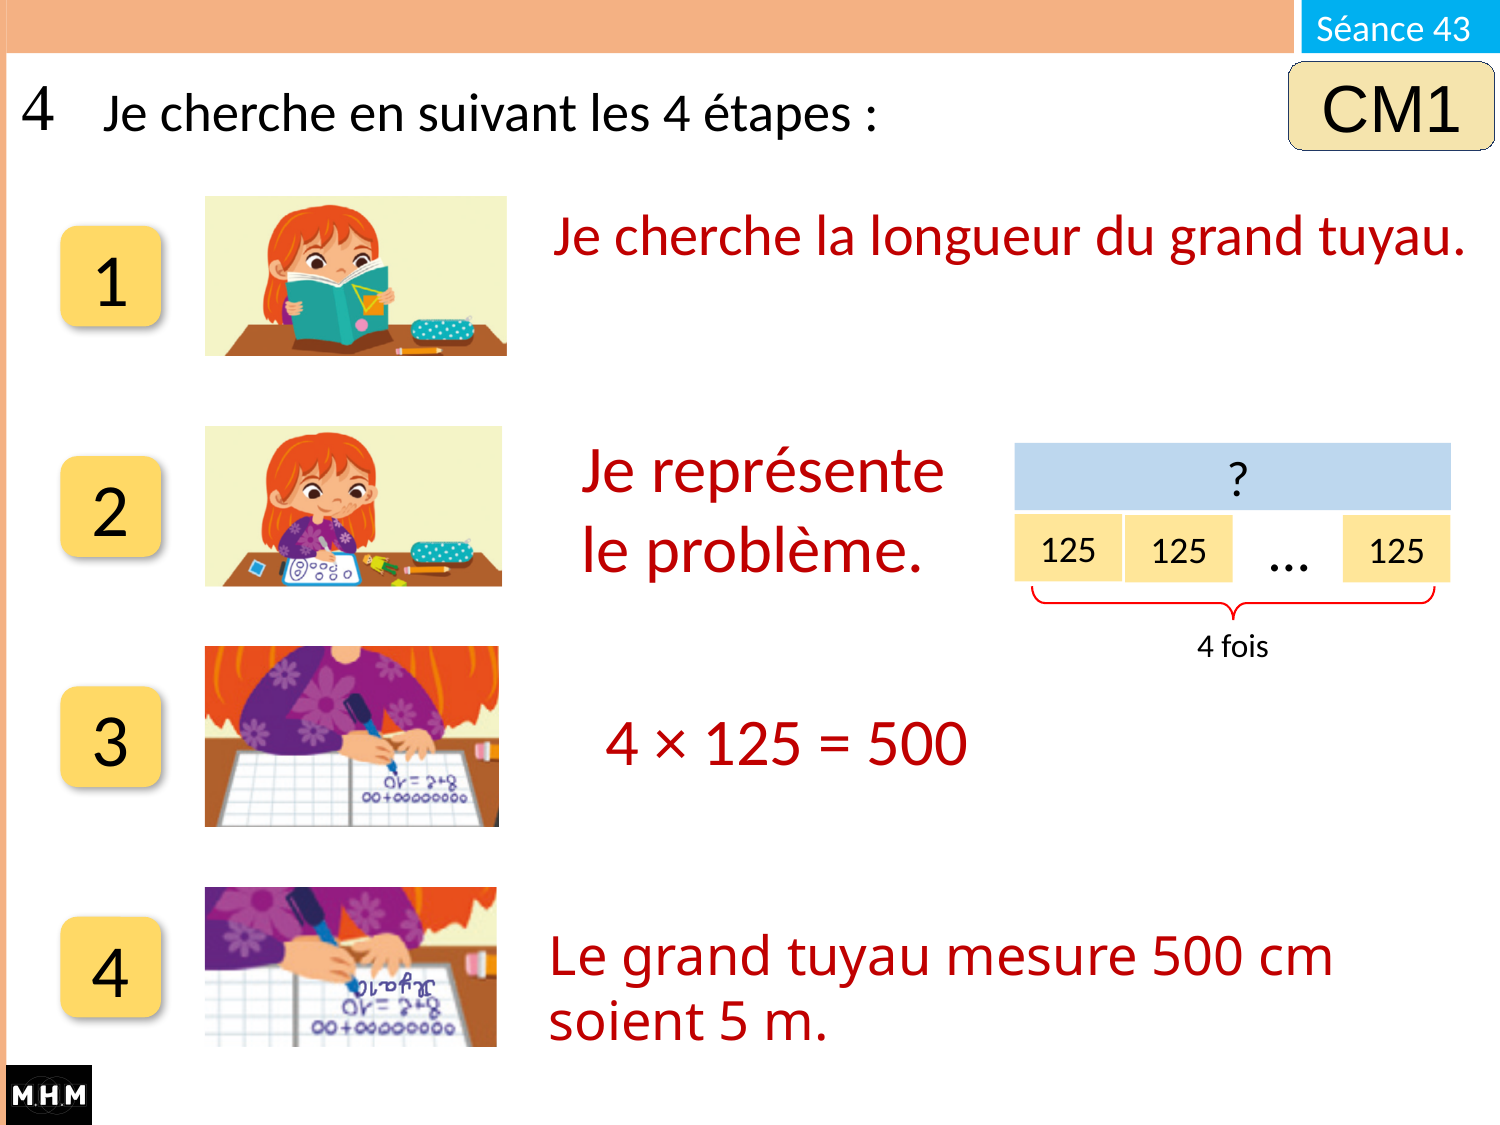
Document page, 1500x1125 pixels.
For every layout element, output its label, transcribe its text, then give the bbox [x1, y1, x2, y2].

picture [204, 196, 515, 356]
text_box Je représente le problème. [566, 418, 1418, 593]
text_box CM1 [1288, 61, 1495, 151]
picture [204, 645, 500, 828]
text_box Je cherche la longueur du grand tuyau. [538, 189, 1494, 275]
text_box 2 [58, 454, 164, 559]
text_box 1 [58, 223, 164, 329]
title Je cherche en suivant les 4 étapes : [88, 35, 1000, 152]
picture [6, 1065, 92, 1125]
text_box Le grand tuyau mesure 500 cm soient 5 m. [533, 913, 1494, 1059]
text_box 3 [58, 684, 164, 790]
text_box 4 [58, 914, 164, 1020]
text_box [1014, 442, 1452, 678]
picture [204, 887, 497, 1047]
picture [204, 426, 503, 587]
text_box 4 × 125 = 500 [575, 691, 1427, 786]
